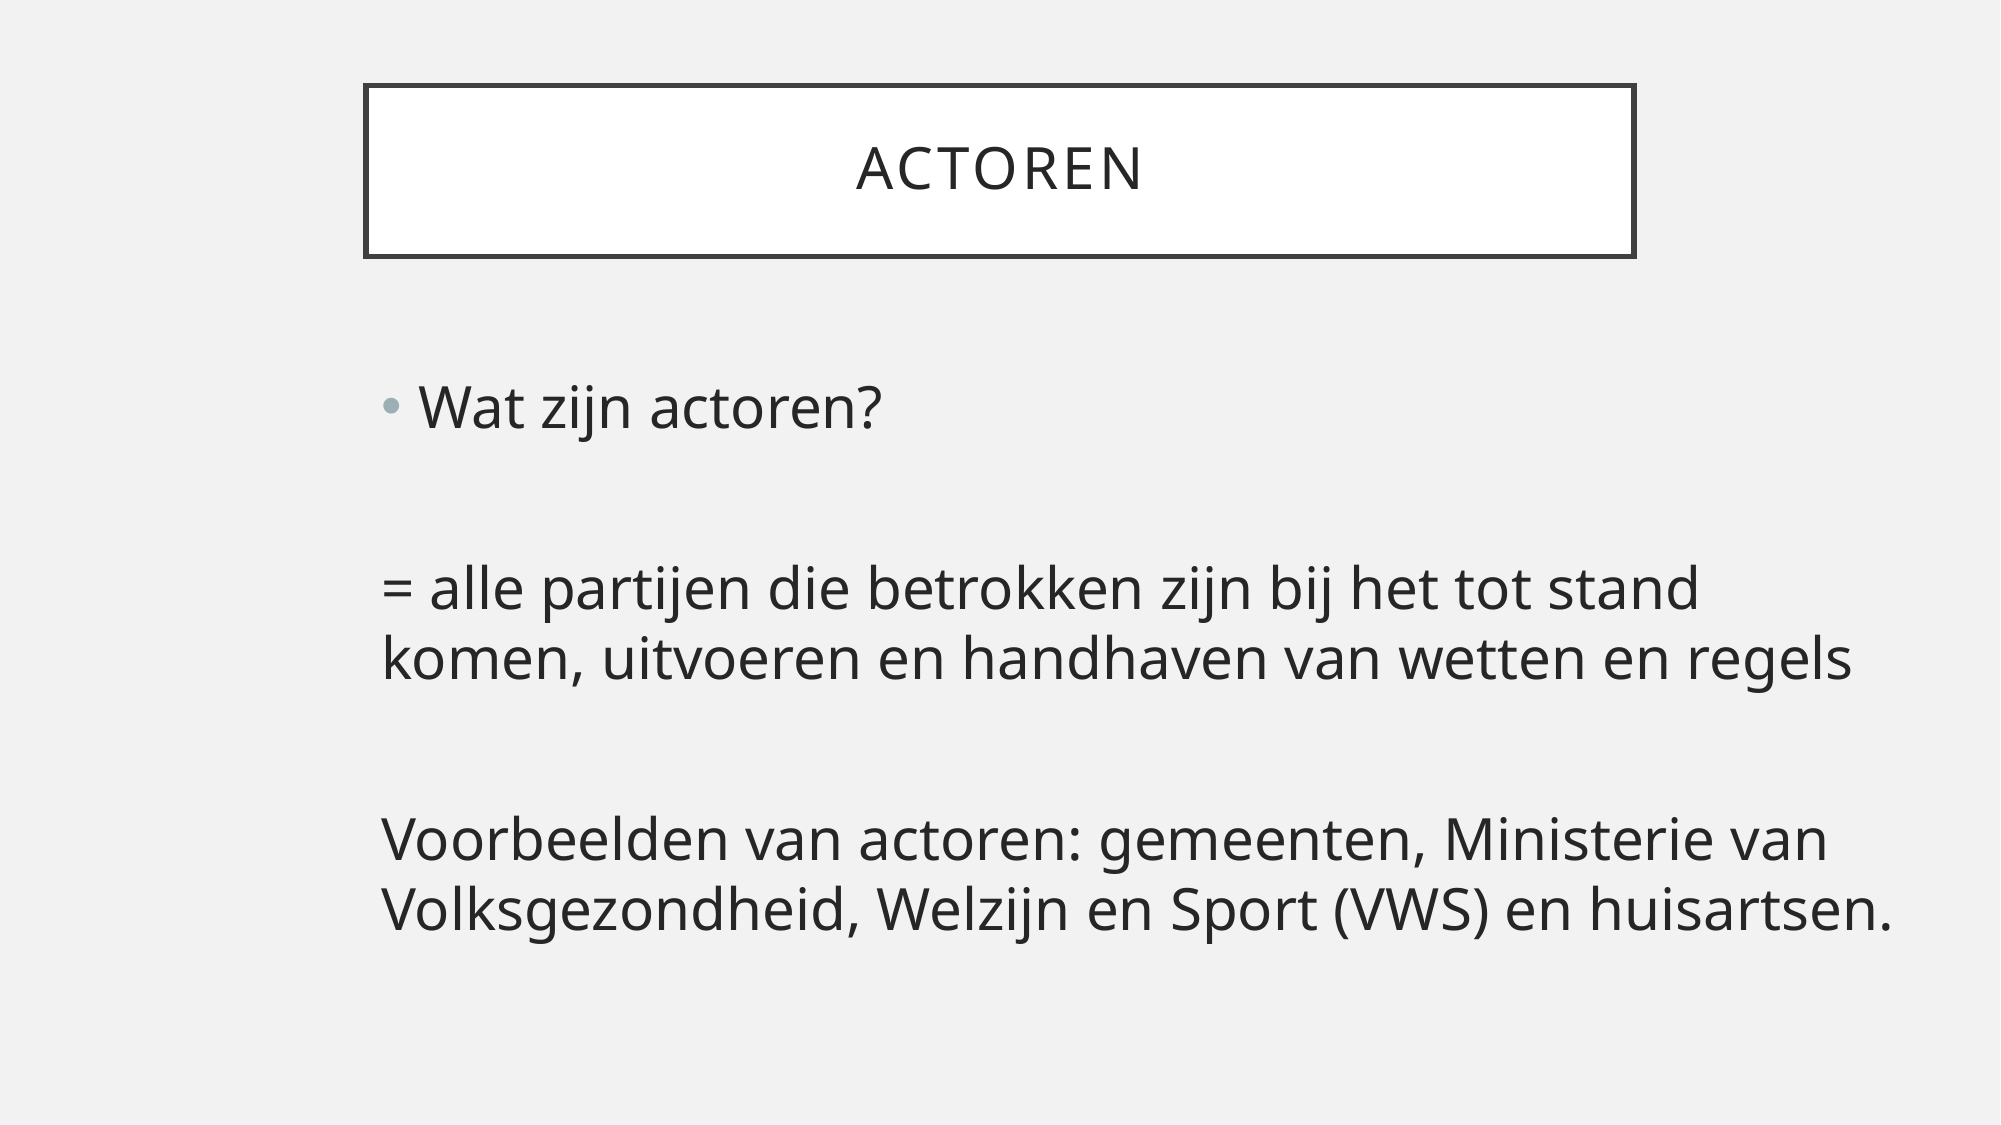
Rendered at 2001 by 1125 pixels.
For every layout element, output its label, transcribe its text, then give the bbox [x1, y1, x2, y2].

title Actoren [363, 83, 1637, 259]
list Wat zijn actoren? = alle partijen die betrokken zijn bij het tot stand komen, uitvoeren en handhaven van wetten en regels Voorbeelden van actoren: gemeenten, Ministerie van Volksgezondheid, Welzijn en Sport (VWS) en huisartsen. [366, 362, 1922, 1055]
